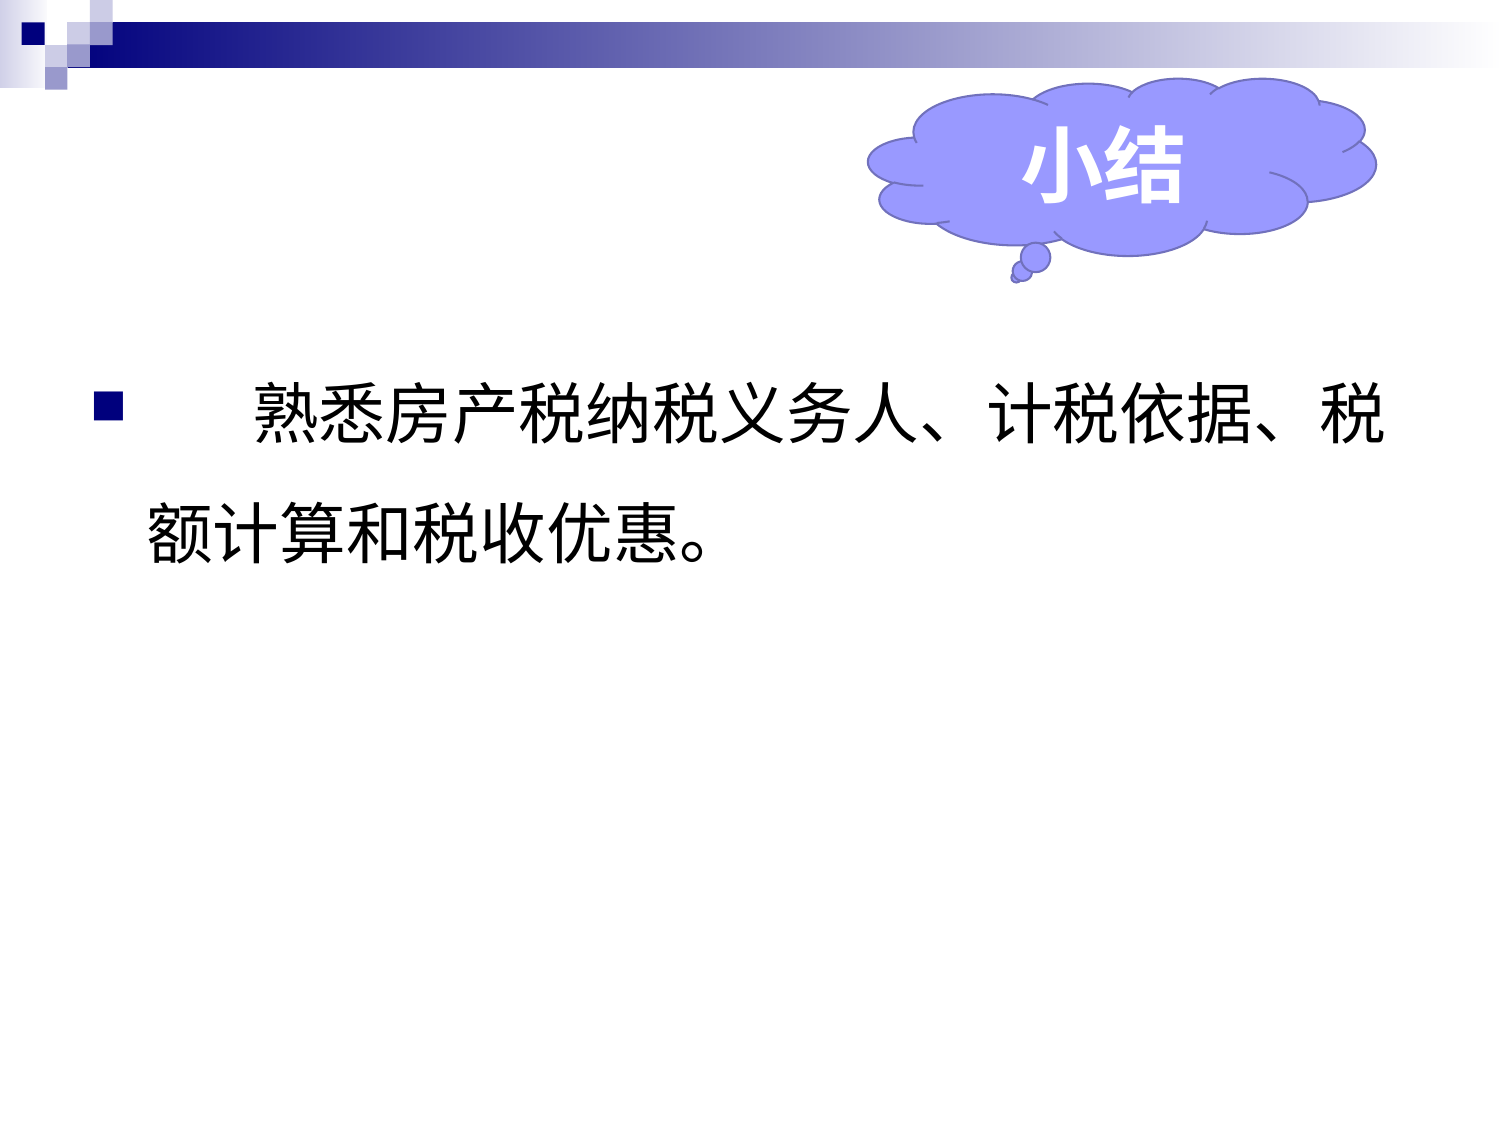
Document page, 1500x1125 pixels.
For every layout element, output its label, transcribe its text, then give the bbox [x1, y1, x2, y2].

text_box 小结 [866, 77, 1378, 284]
list 熟悉房产税纳税义务人、计税依据、税额计算和税收优惠。 [74, 324, 1426, 963]
